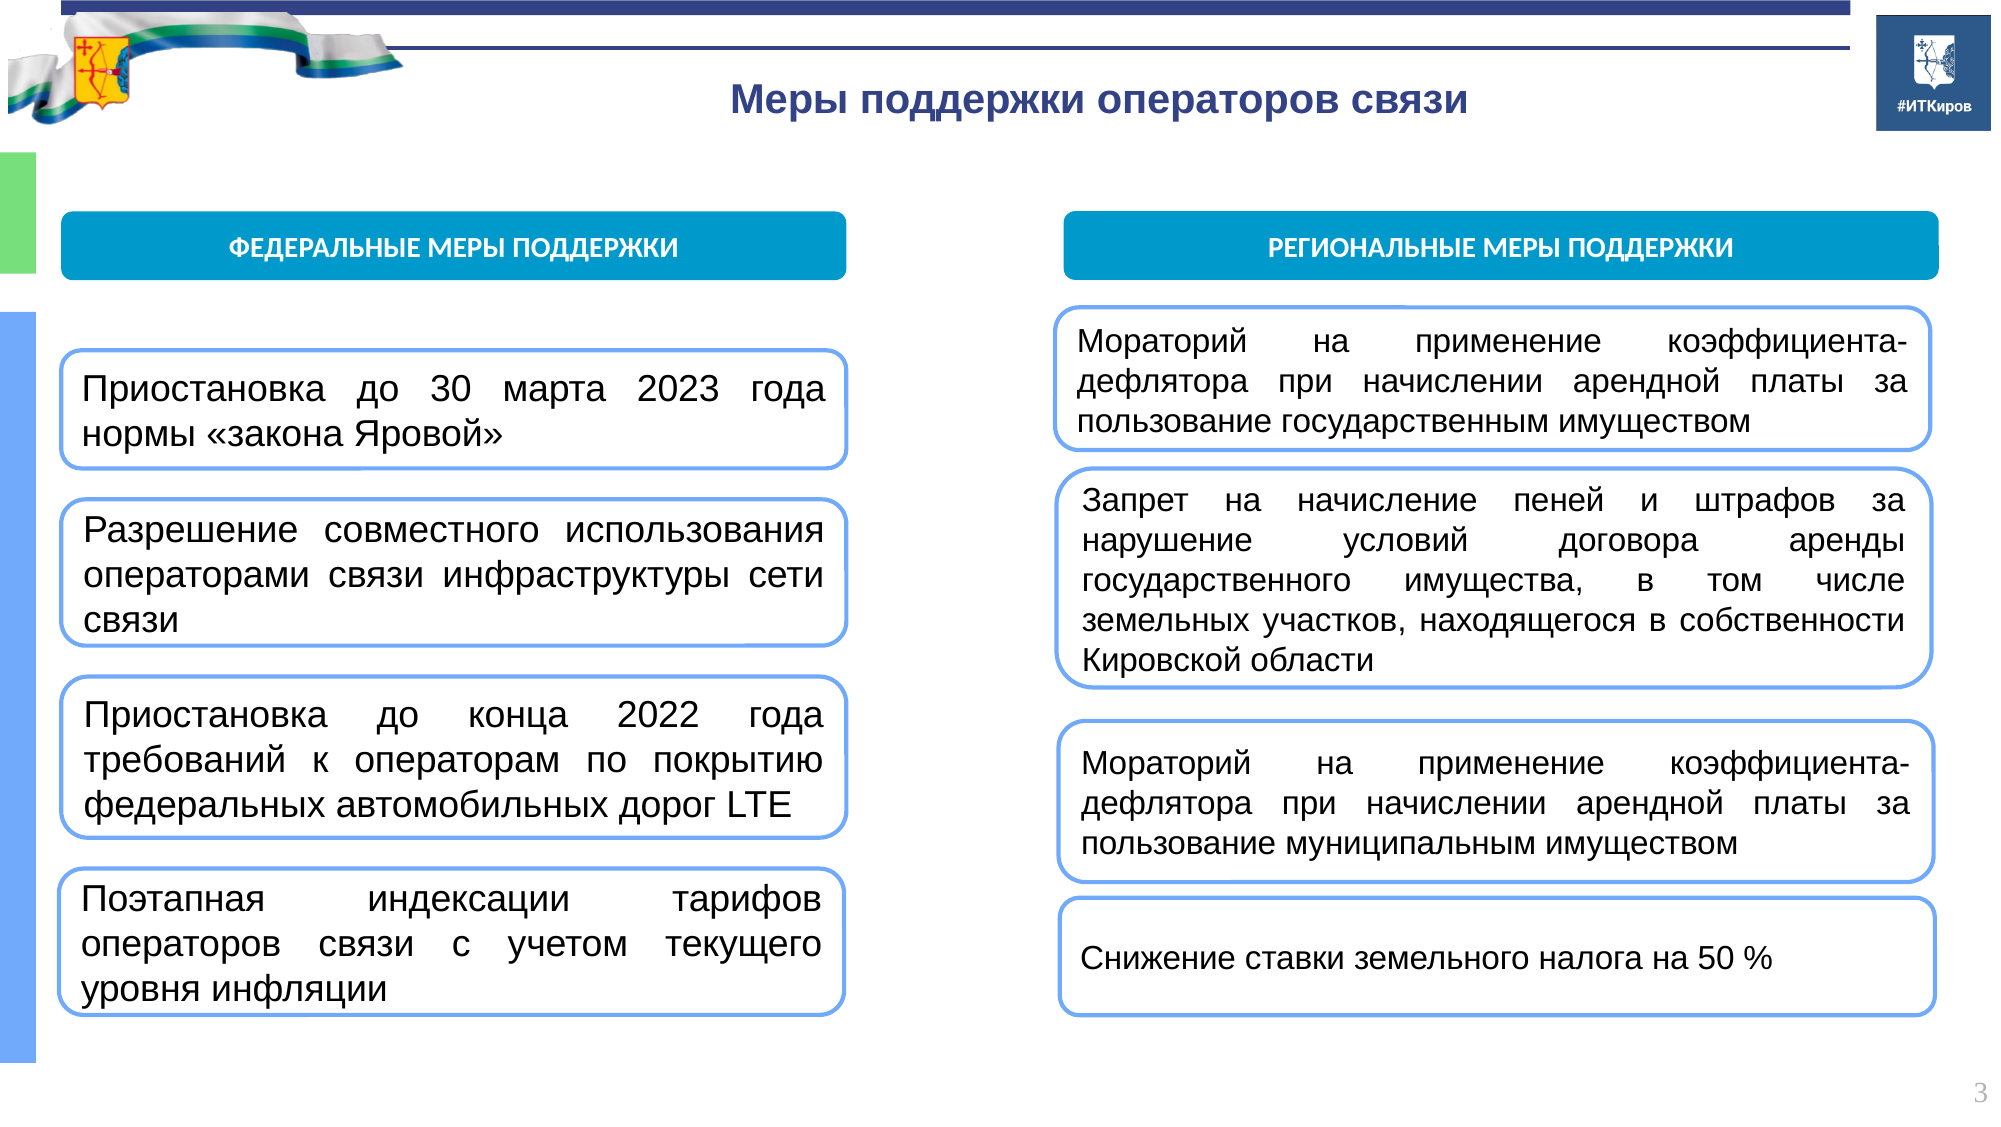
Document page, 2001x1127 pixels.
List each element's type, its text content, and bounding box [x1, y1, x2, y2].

text_box [0, 311, 36, 1063]
text_box Меры поддержки операторов связи [421, 62, 1871, 123]
text_box [0, 152, 36, 274]
text_box Разрешение совместного использования операторами связи инфраструктуры сети связи [59, 497, 849, 648]
text_box [61, 0, 1851, 16]
text_box Федеральные меры поддержки [61, 211, 847, 281]
text_box Мораторий на применение коэффициента-дефлятора при начислении арендной платы за пользование муниципальным имуществом [1056, 718, 1936, 885]
text_box Поэтапная индексации тарифов операторов связи с учетом текущего уровня инфляции [56, 866, 847, 1018]
text_box Снижение ставки земельного налога на 50 % [1057, 895, 1938, 1018]
slide_number 3 [1528, 1073, 1989, 1109]
text_box Региональные меры поддержки [1063, 211, 1939, 280]
text_box Приостановка до конца 2022 года требований к операторам по покрытию федеральных автомобильных дорог LTE [59, 674, 849, 840]
picture [1876, 14, 1992, 131]
picture [8, 12, 416, 129]
text_box Запрет на начисление пеней и штрафов за нарушение условий договора аренды государственного имущества, в том числе земельных участков, находящегося в собственности Кировской области [1054, 466, 1934, 690]
text_box Мораторий на применение коэффициента-дефлятора при начислении арендной платы за пользование государственным имуществом [1052, 305, 1933, 453]
text_box Приостановка до 30 марта 2023 года нормы «закона Яровой» [59, 348, 849, 471]
